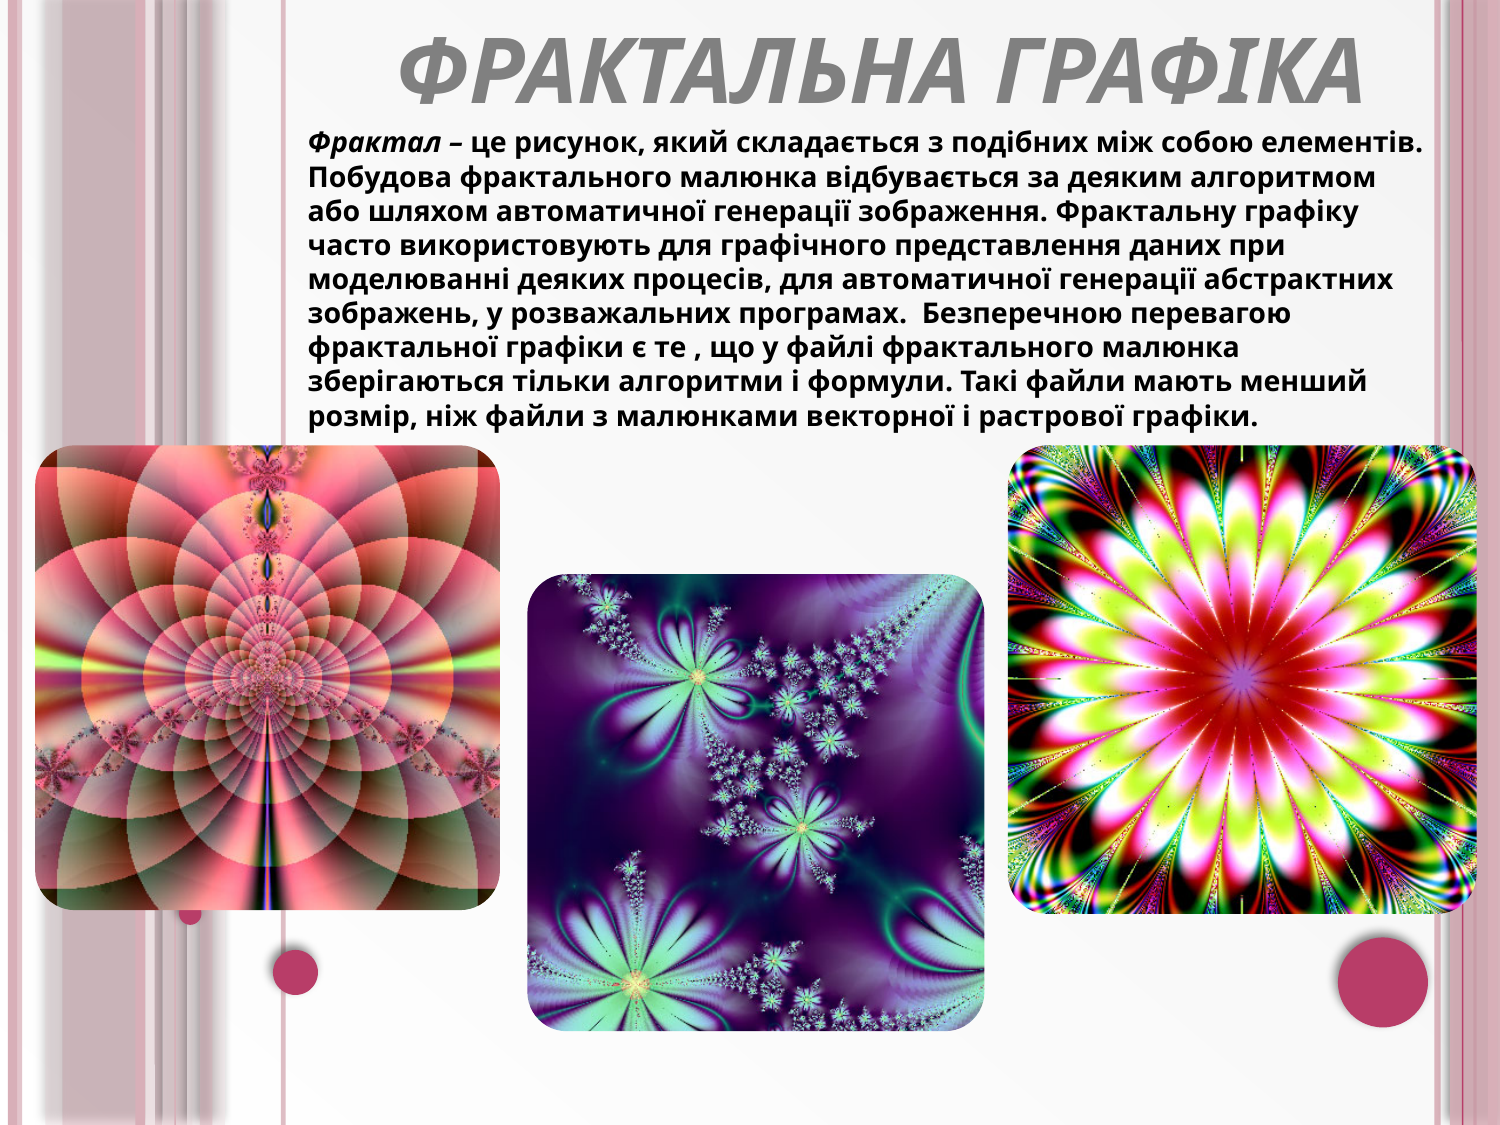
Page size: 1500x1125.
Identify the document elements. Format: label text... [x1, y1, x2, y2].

list Фрактал – це рисунок, який складається з подібних між собою елементів. Побудова фрактального малюнка відбувається за деяким алгоритмом або шляхом автоматичної генерації зображення. Фрактальну графіку часто використовують для графічного представлення даних при моделюванні деяких процесів, для автоматичної генерації абстрактних зображень, у розважальних програмах. Безперечною перевагою фрактальної графіки є те , що у файлі фрактального малюнка зберігаються тільки алгоритми і формули. Такі файли мають менший розмір, ніж файли з малюнками векторної і растрової графіки. [292, 117, 1442, 446]
picture [34, 445, 501, 911]
title Фрактальна графіка [375, 0, 1388, 117]
picture [1007, 445, 1477, 915]
picture [527, 573, 985, 1032]
